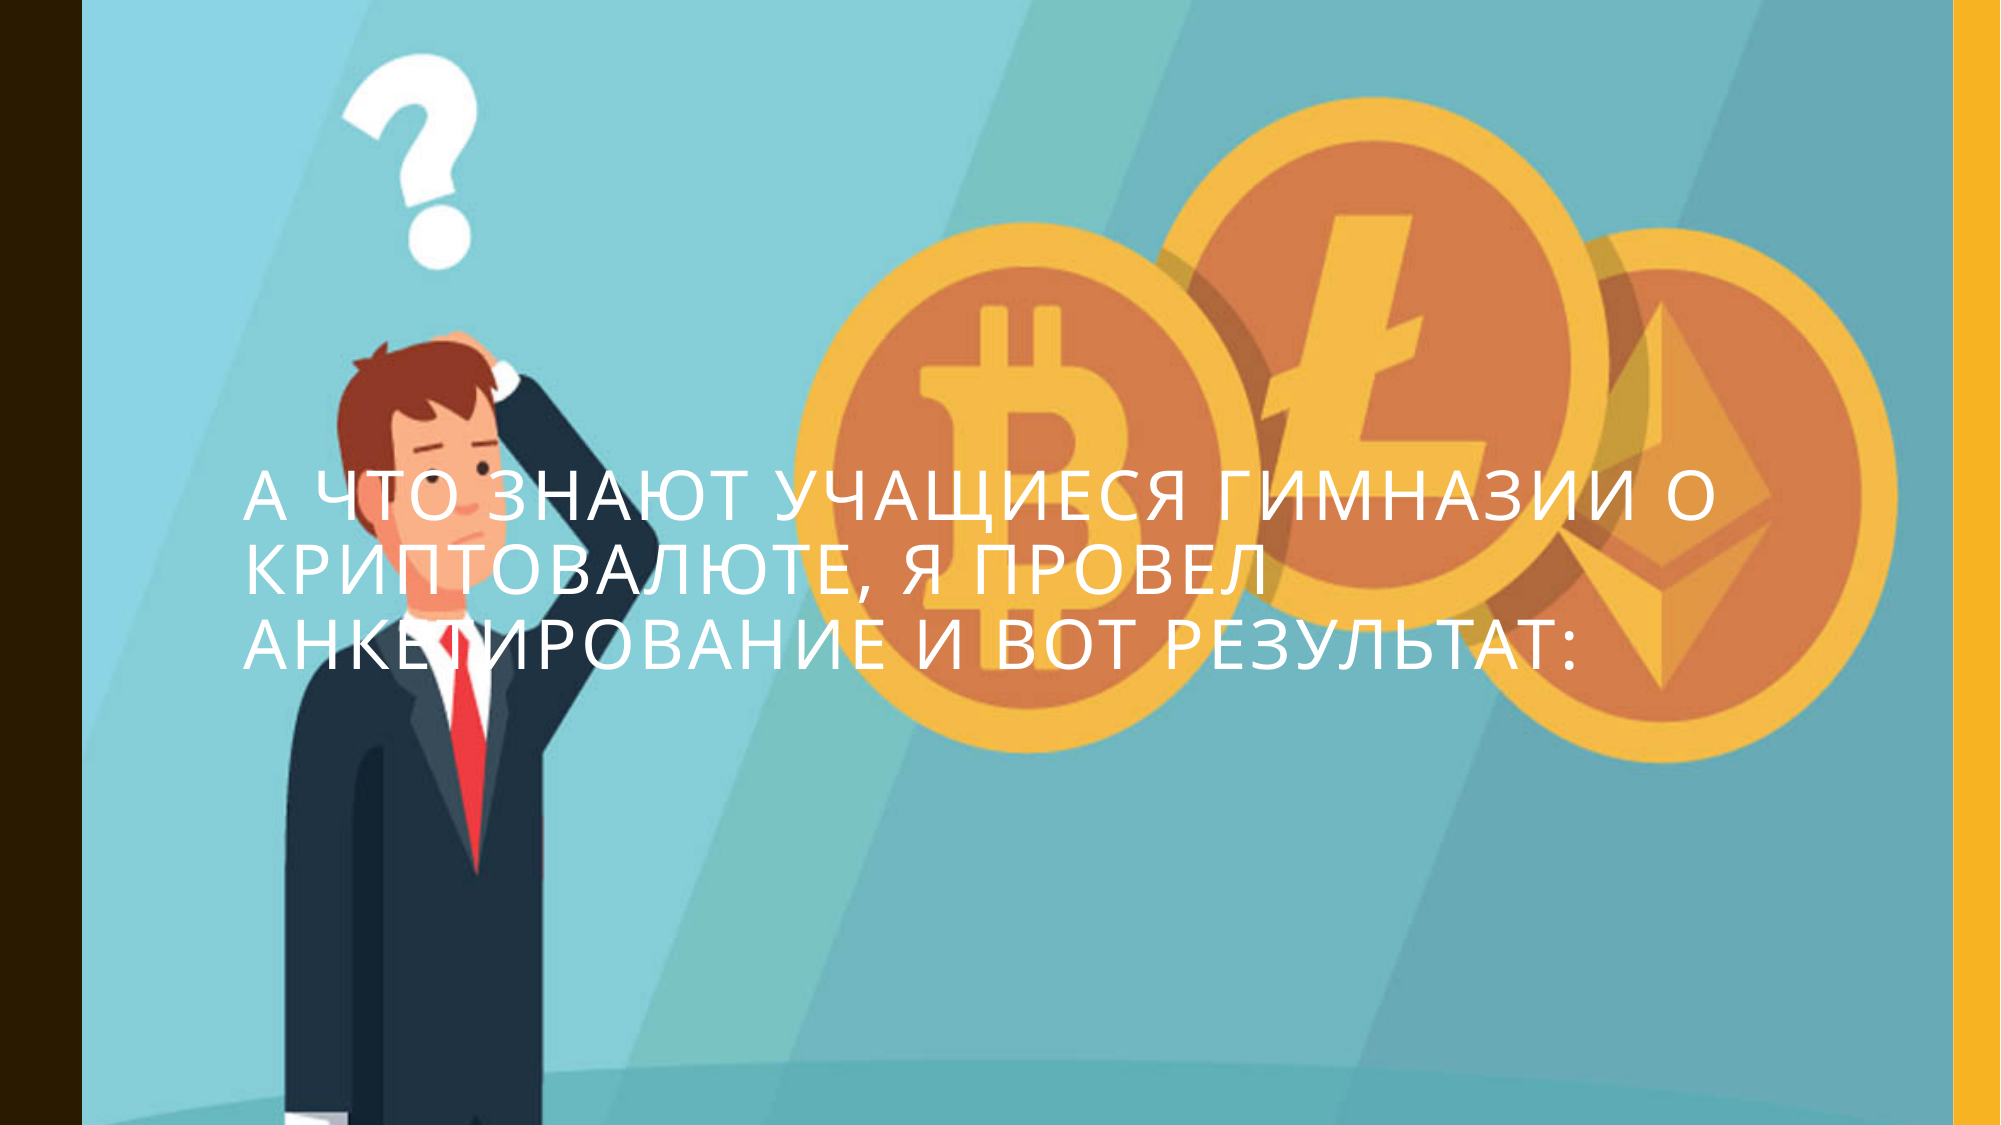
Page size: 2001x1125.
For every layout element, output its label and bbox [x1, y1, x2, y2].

list [82, 0, 1953, 1125]
